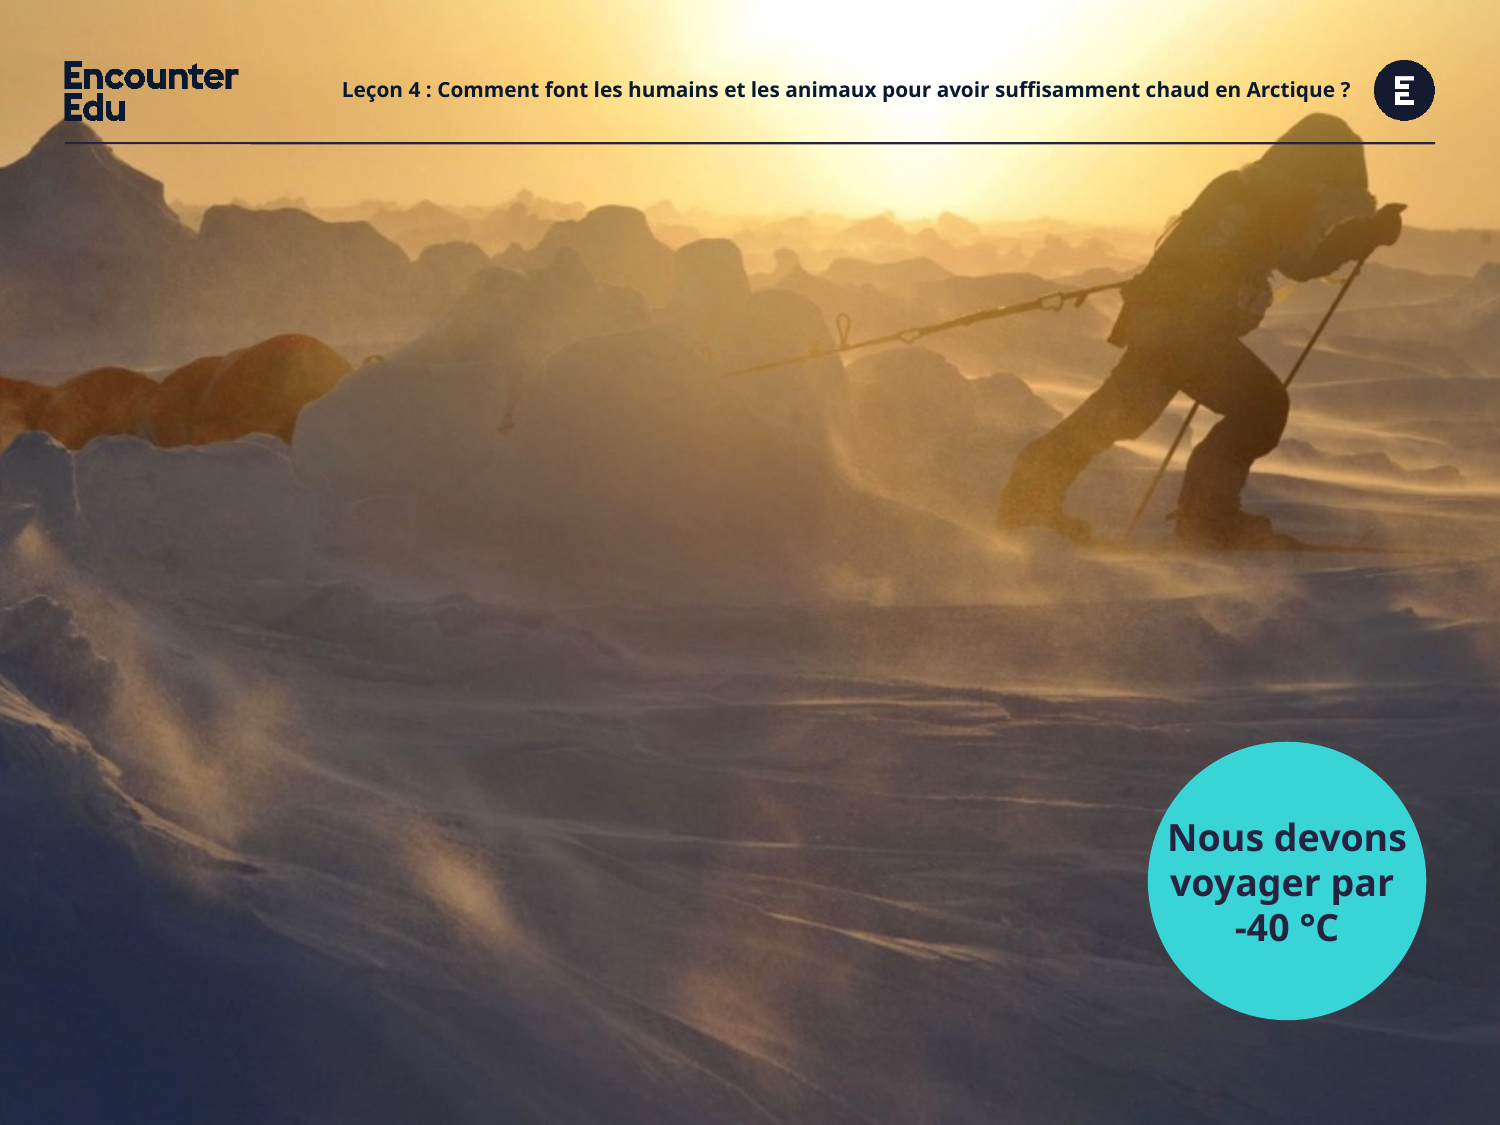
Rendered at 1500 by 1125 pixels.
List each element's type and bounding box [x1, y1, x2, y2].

text_box [1147, 741, 1427, 1021]
picture [0, 0, 1500, 1125]
